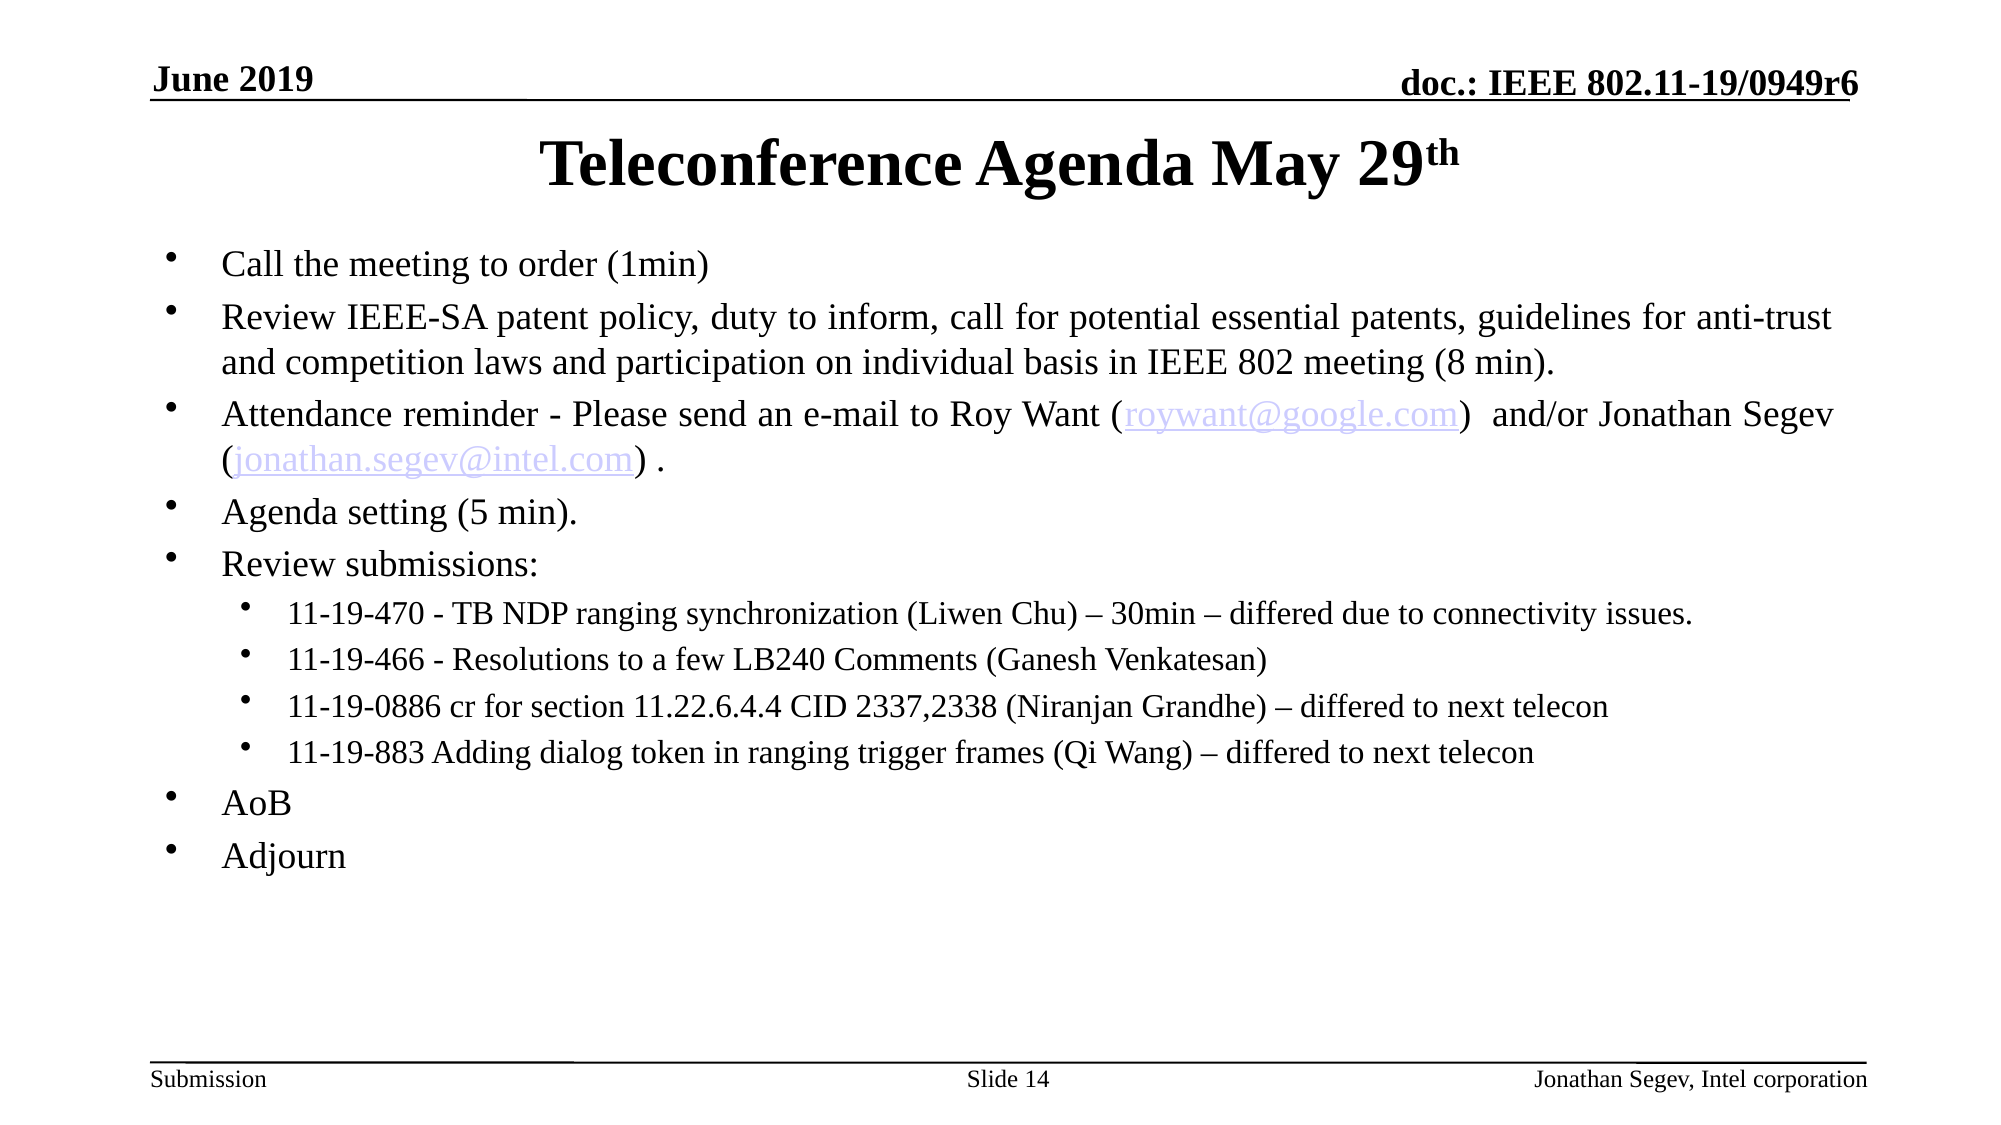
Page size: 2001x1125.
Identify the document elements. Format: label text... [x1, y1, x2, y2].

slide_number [152, 54, 563, 100]
footer Jonathan Segev, Intel corporation [1171, 1061, 1869, 1093]
slide_number Slide 14 [950, 1061, 1067, 1123]
title Teleconference Agenda May 29th [149, 112, 1850, 205]
list Call the meeting to order (1min) Review IEEE-SA patent policy, duty to inform, call for potential essential patents, guidelines for anti-trust and competition laws and participation on individual basis in IEEE 802 meeting (8 min). Attendance reminder - Please send an e-mail to Roy Want (roywant@google.com) and/or Jonathan Segev (jonathan.segev@intel.com) . Agenda setting (5 min). Review submissions: 11-19-470 - TB NDP ranging synchronization (Liwen Chu) – 30min – differed due to connectivity issues. 11-19-466 - Resolutions to a few LB240 Comments (Ganesh Venkatesan) 11-19-0886 cr for section 11.22.6.4.4 CID 2337,2338 (Niranjan Grandhe) – differed to next telecon 11-19-883 Adding dialog token in ranging trigger frames (Qi Wang) – differed to next telecon AoB Adjourn [149, 231, 1850, 1000]
